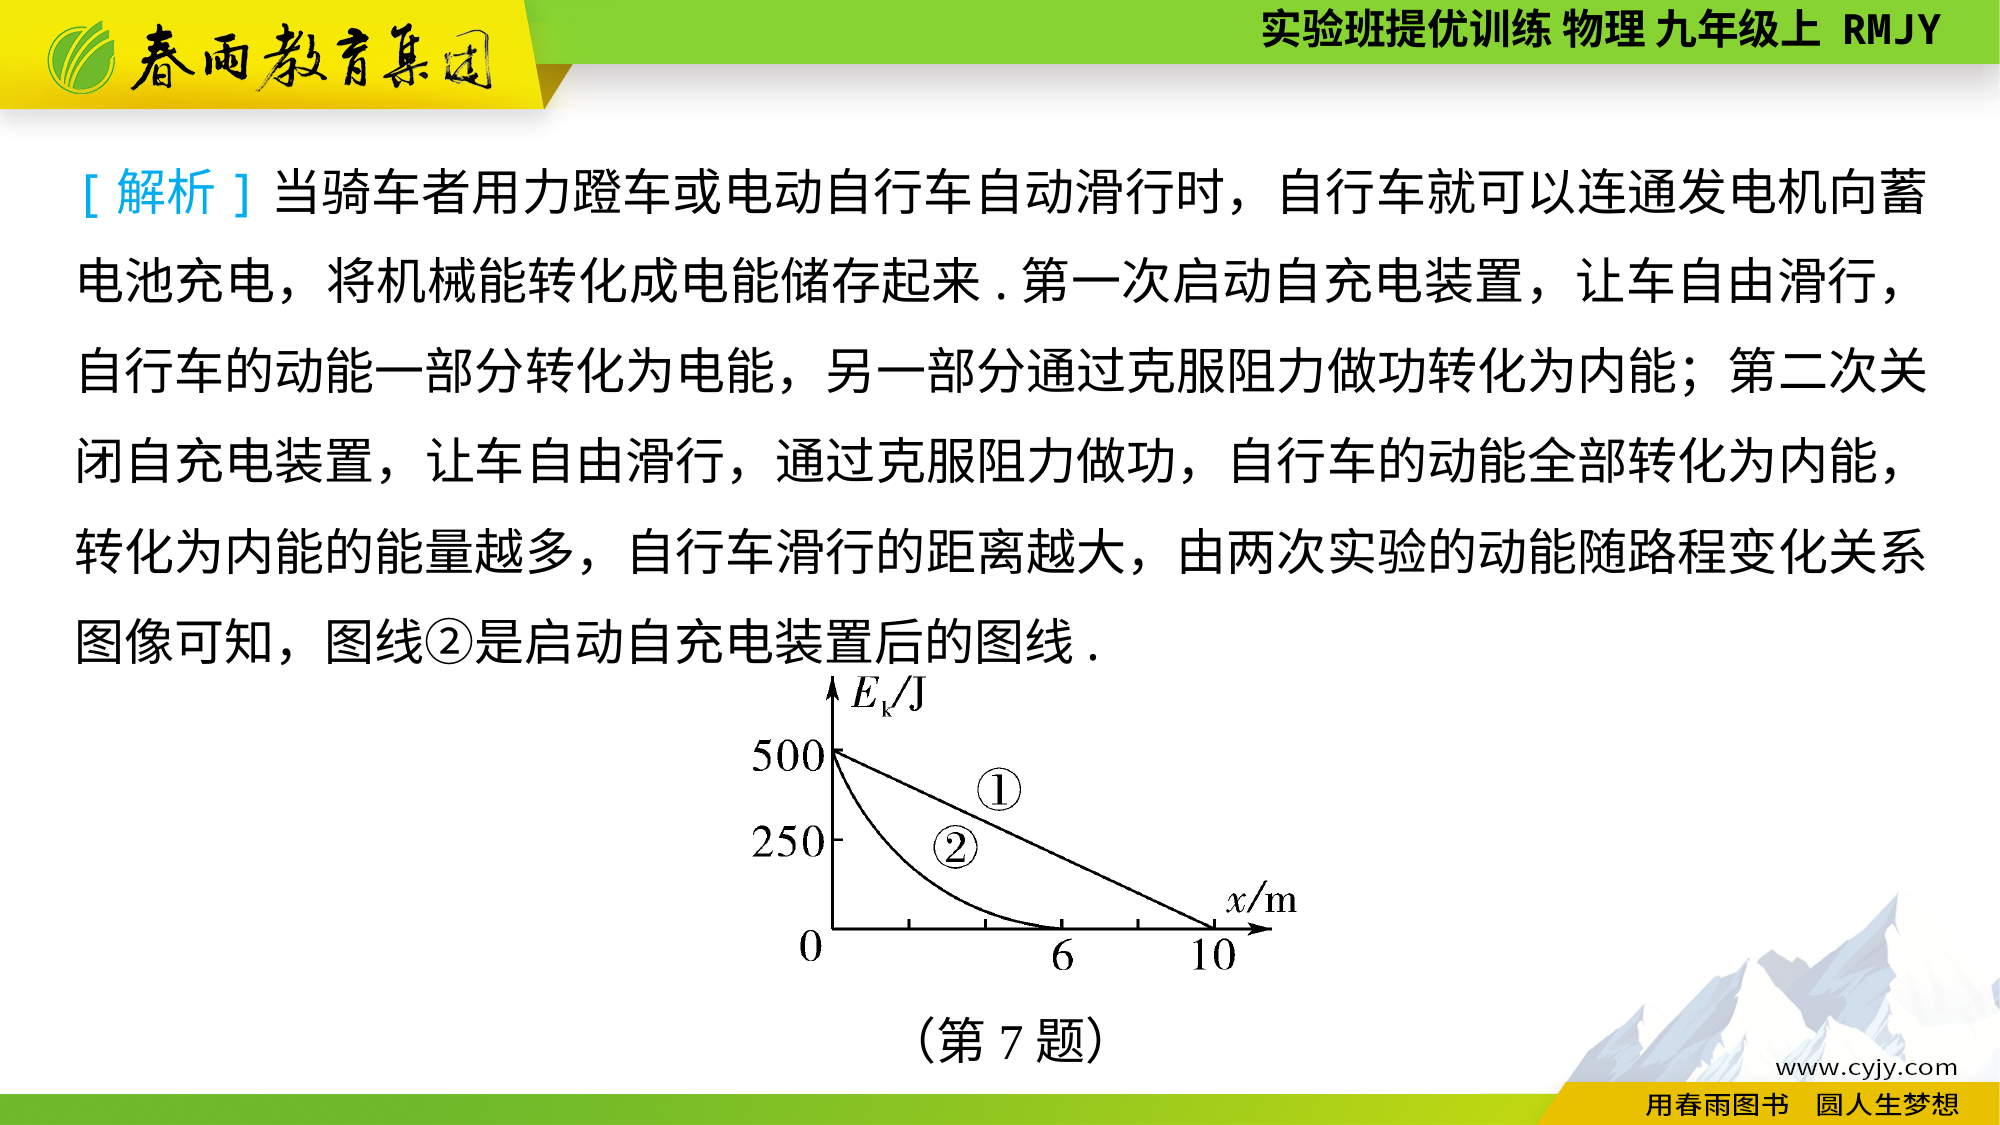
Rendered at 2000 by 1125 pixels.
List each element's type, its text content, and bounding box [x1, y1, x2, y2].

picture [0, 0, 2000, 1125]
list [解析]当骑车者用力蹬车或电动自行车自动滑行时，自行车就可以连通发电机向蓄电池充电，将机械能转化成电能储存起来.第一次启动自充电装置，让车自由滑行，自行车的动能一部分转化为电能，另一部分通过克服阻力做功转化为内能；第二次关闭自充电装置，让车自由滑行，通过克服阻力做功，自行车的动能全部转化为内能，转化为内能的能量越多，自行车滑行的距离越大，由两次实验的动能随路程变化关系图像可知，图线②是启动自充电装置后的图线. [59, 122, 1944, 672]
text_box （第7题） [871, 1002, 1151, 1078]
